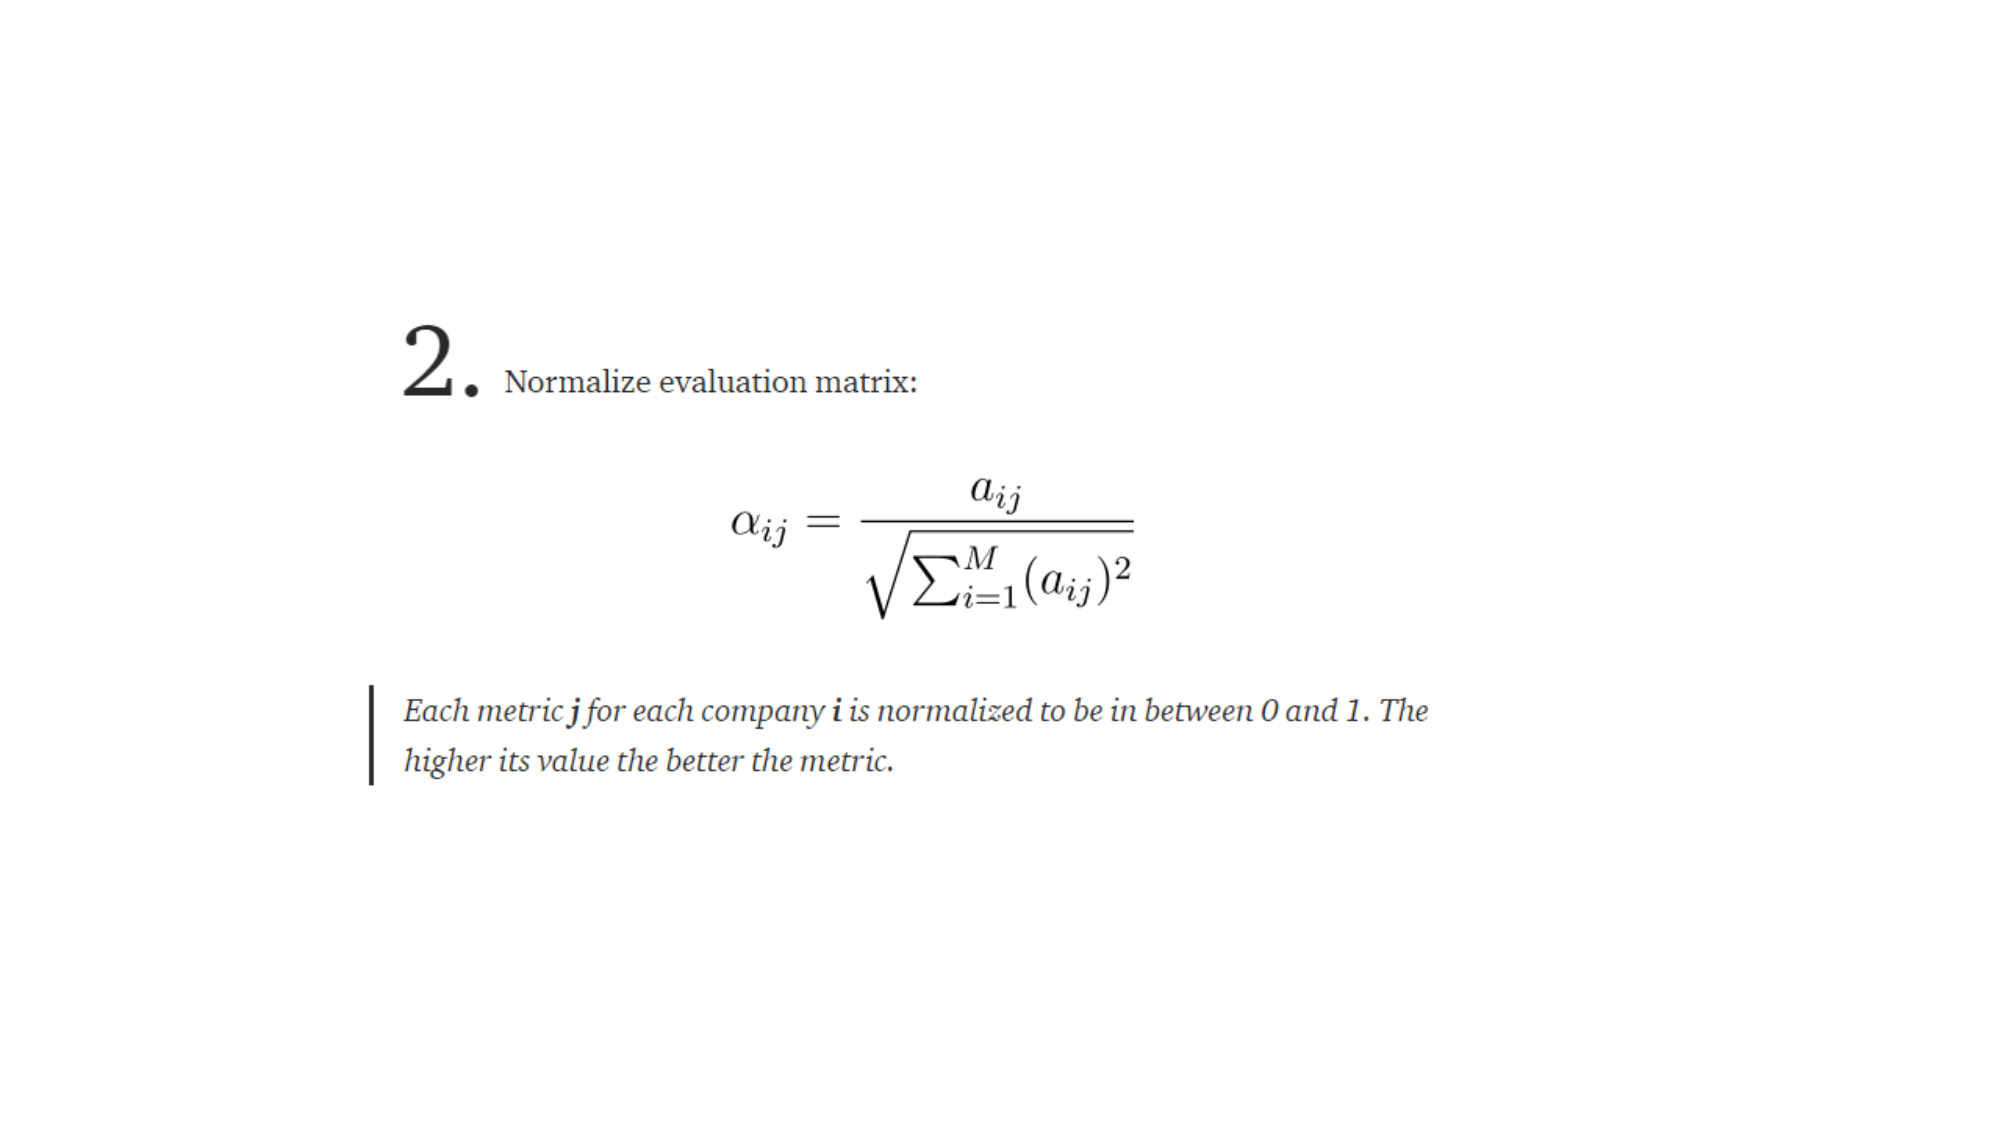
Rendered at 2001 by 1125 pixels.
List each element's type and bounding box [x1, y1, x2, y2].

list [324, 305, 1525, 820]
